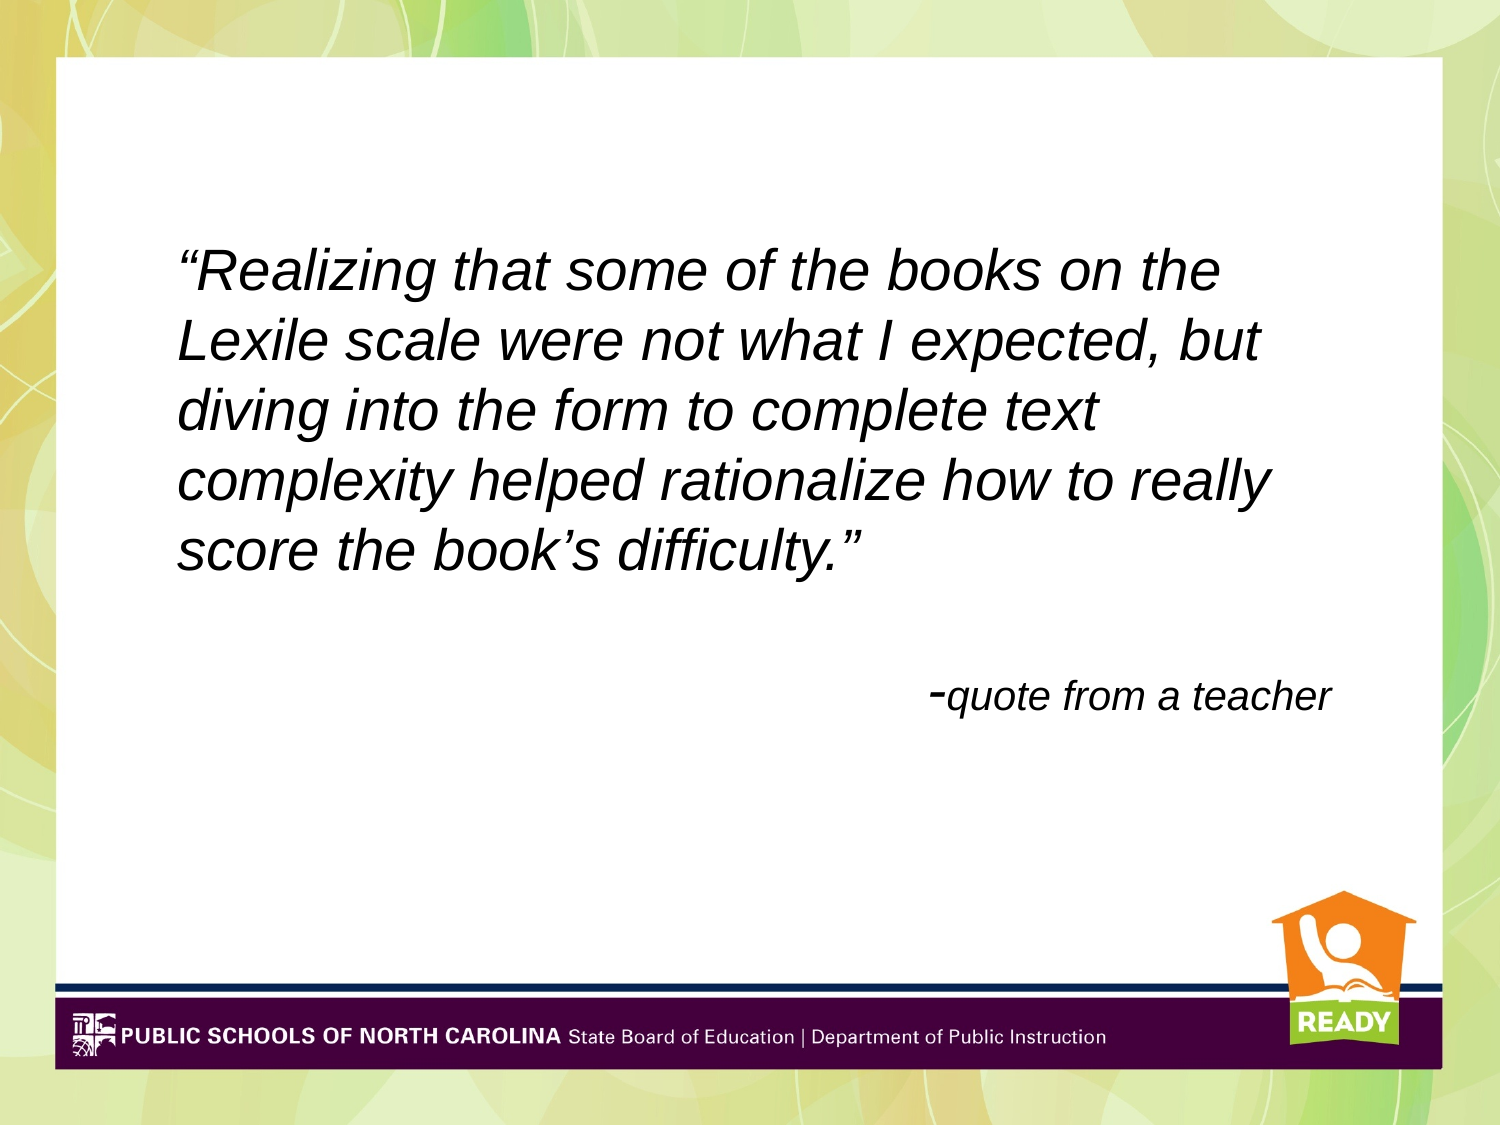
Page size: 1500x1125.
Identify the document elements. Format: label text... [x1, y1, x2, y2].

text_box “Realizing that some of the books on the Lexile scale were not what I expected, but diving into the form to complete text complexity helped rationalize how to really score the book’s difficulty.” -quote from a teacher [162, 224, 1350, 730]
picture [0, 0, 1500, 1125]
